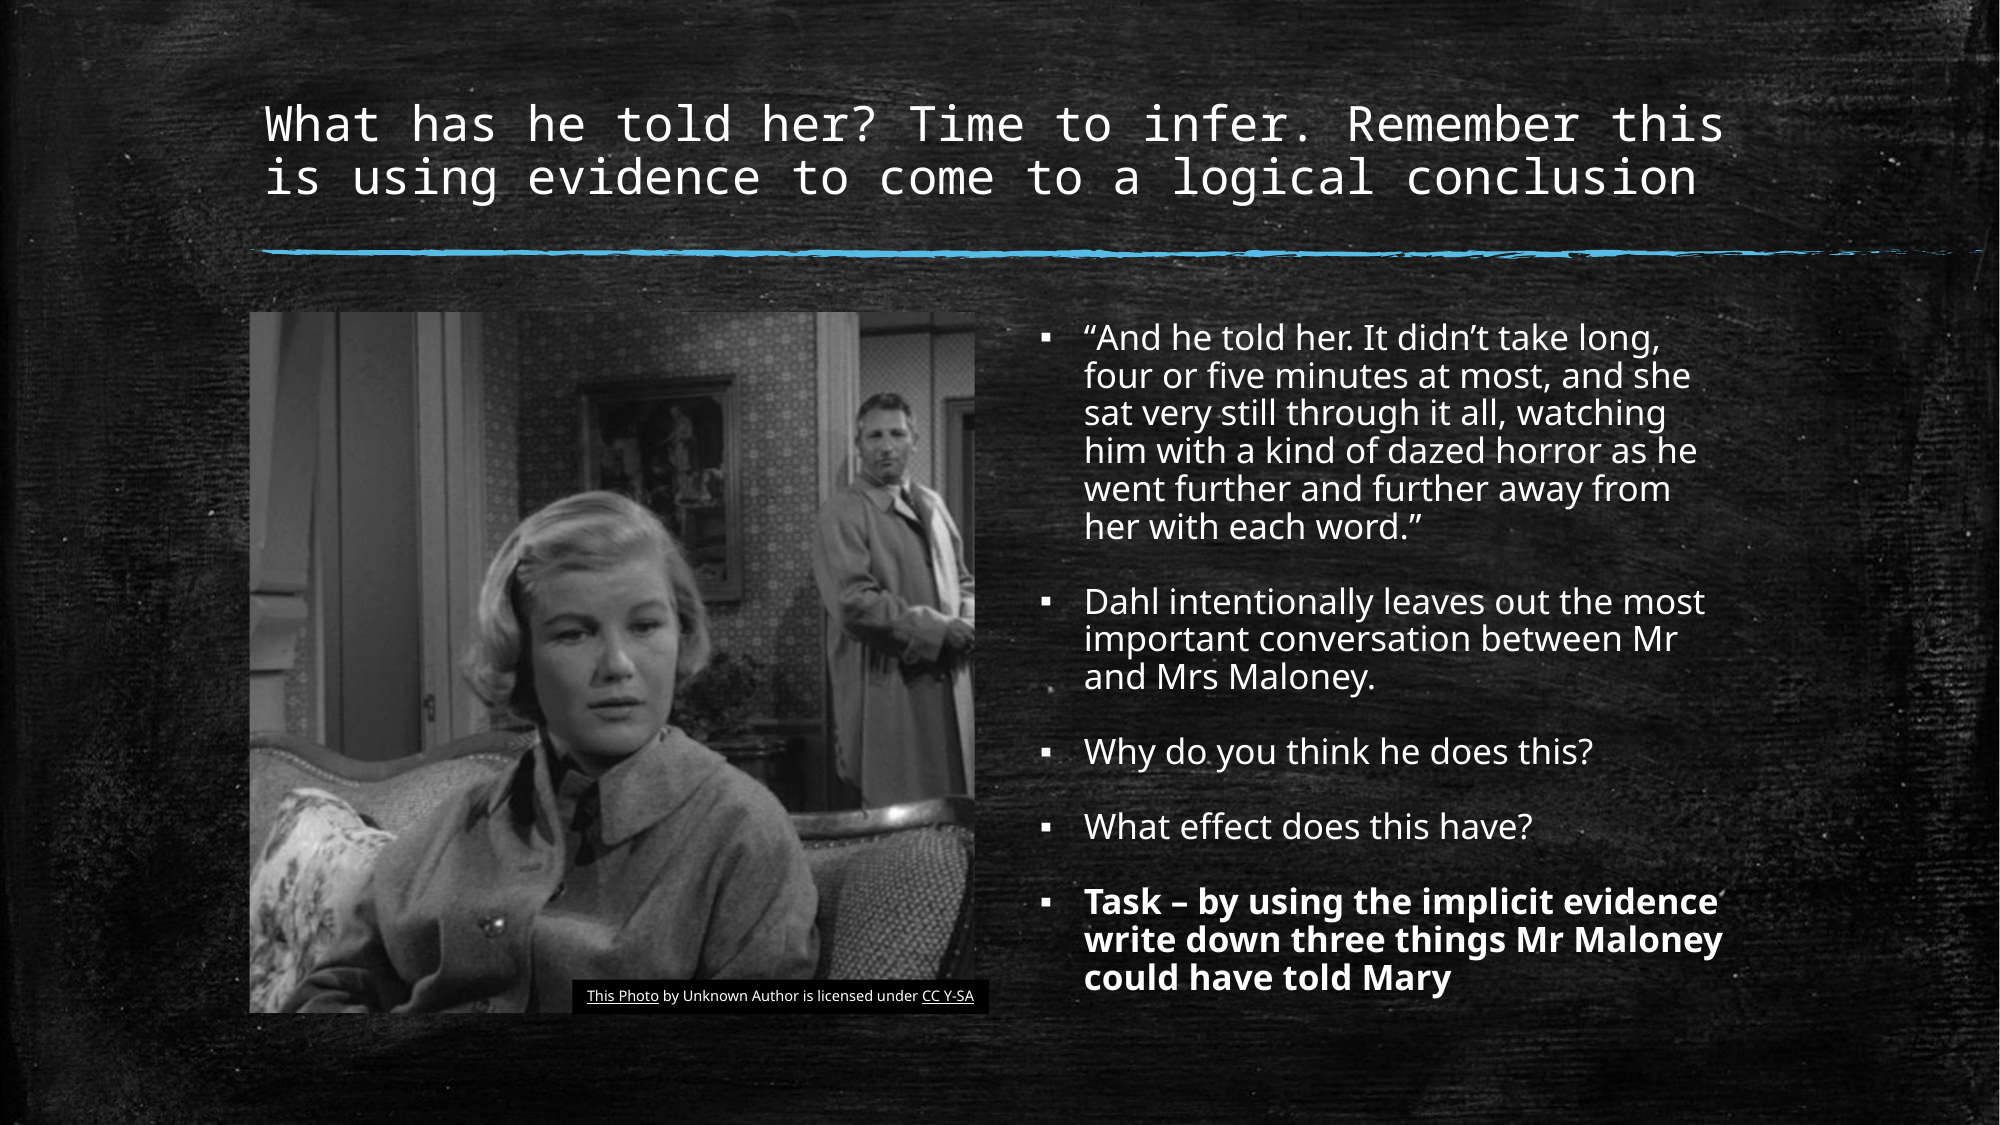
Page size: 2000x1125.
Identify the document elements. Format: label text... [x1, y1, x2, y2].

picture [0, 0, 2000, 1125]
title What has he told her? Time to infer. Remember this is using evidence to come to a logical conclusion [249, 45, 1750, 213]
text_box This Photo by Unknown Author is licensed under CC Y-SA [572, 979, 989, 1015]
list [249, 312, 975, 1013]
list “And he told her. It didn’t take long, four or five minutes at most, and she sat very still through it all, watching him with a kind of dazed horror as he went further and further away from her with each word.” Dahl intentionally leaves out the most important conversation between Mr and Mrs Maloney. Why do you think he does this? What effect does this have? Task – by using the implicit evidence write down three things Mr Maloney could have told Mary [1024, 312, 1750, 1013]
